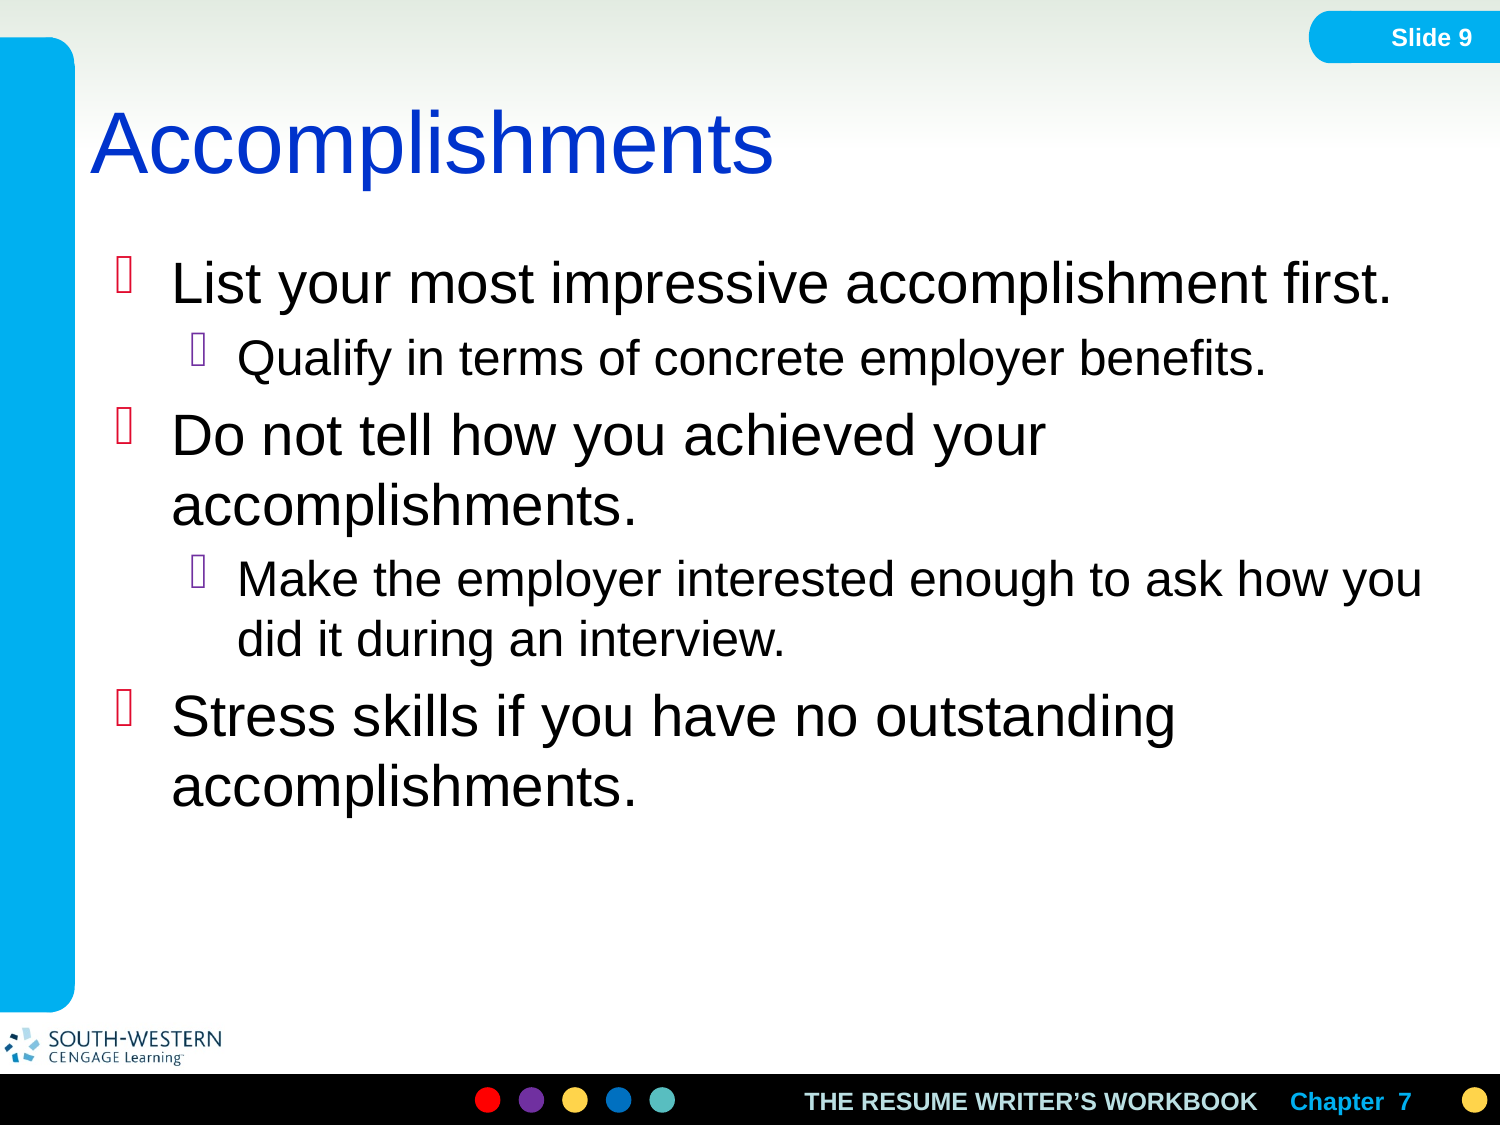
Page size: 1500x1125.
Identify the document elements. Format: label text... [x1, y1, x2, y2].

picture [0, 1022, 225, 1073]
list List your most impressive accomplishment first. Qualify in terms of concrete employer benefits. Do not tell how you achieved your accomplishments. Make the employer interested enough to ask how you did it during an interview. Stress skills if you have no outstanding accomplishments. [99, 237, 1451, 981]
footer Chapter 7 [1274, 1075, 1476, 1125]
title Accomplishments [74, 44, 1426, 233]
slide_number Slide 9 [1312, 13, 1488, 93]
